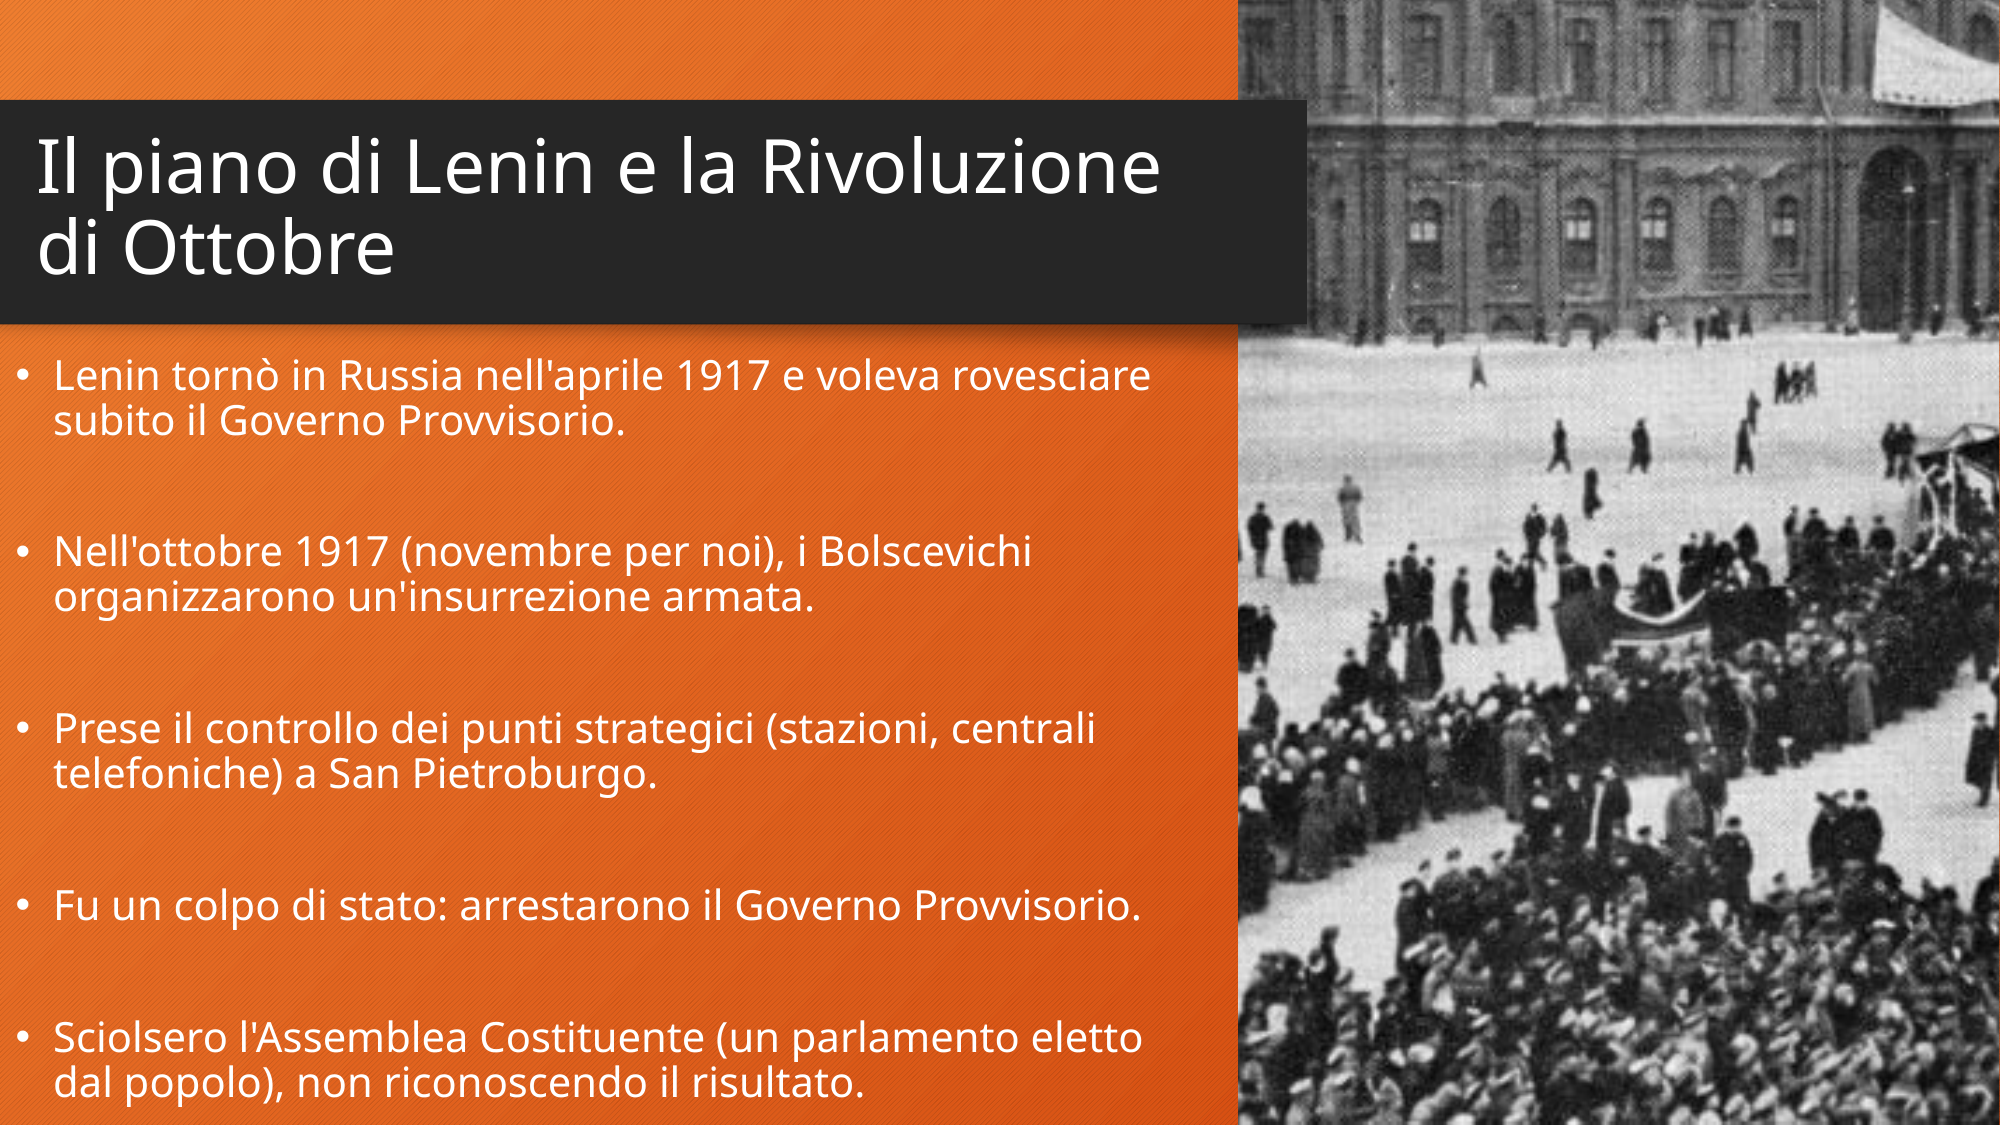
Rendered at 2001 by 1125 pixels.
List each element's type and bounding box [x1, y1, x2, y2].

picture [0, 0, 2000, 1125]
text_box [0, 377, 1237, 1125]
text_box [0, 0, 1237, 322]
